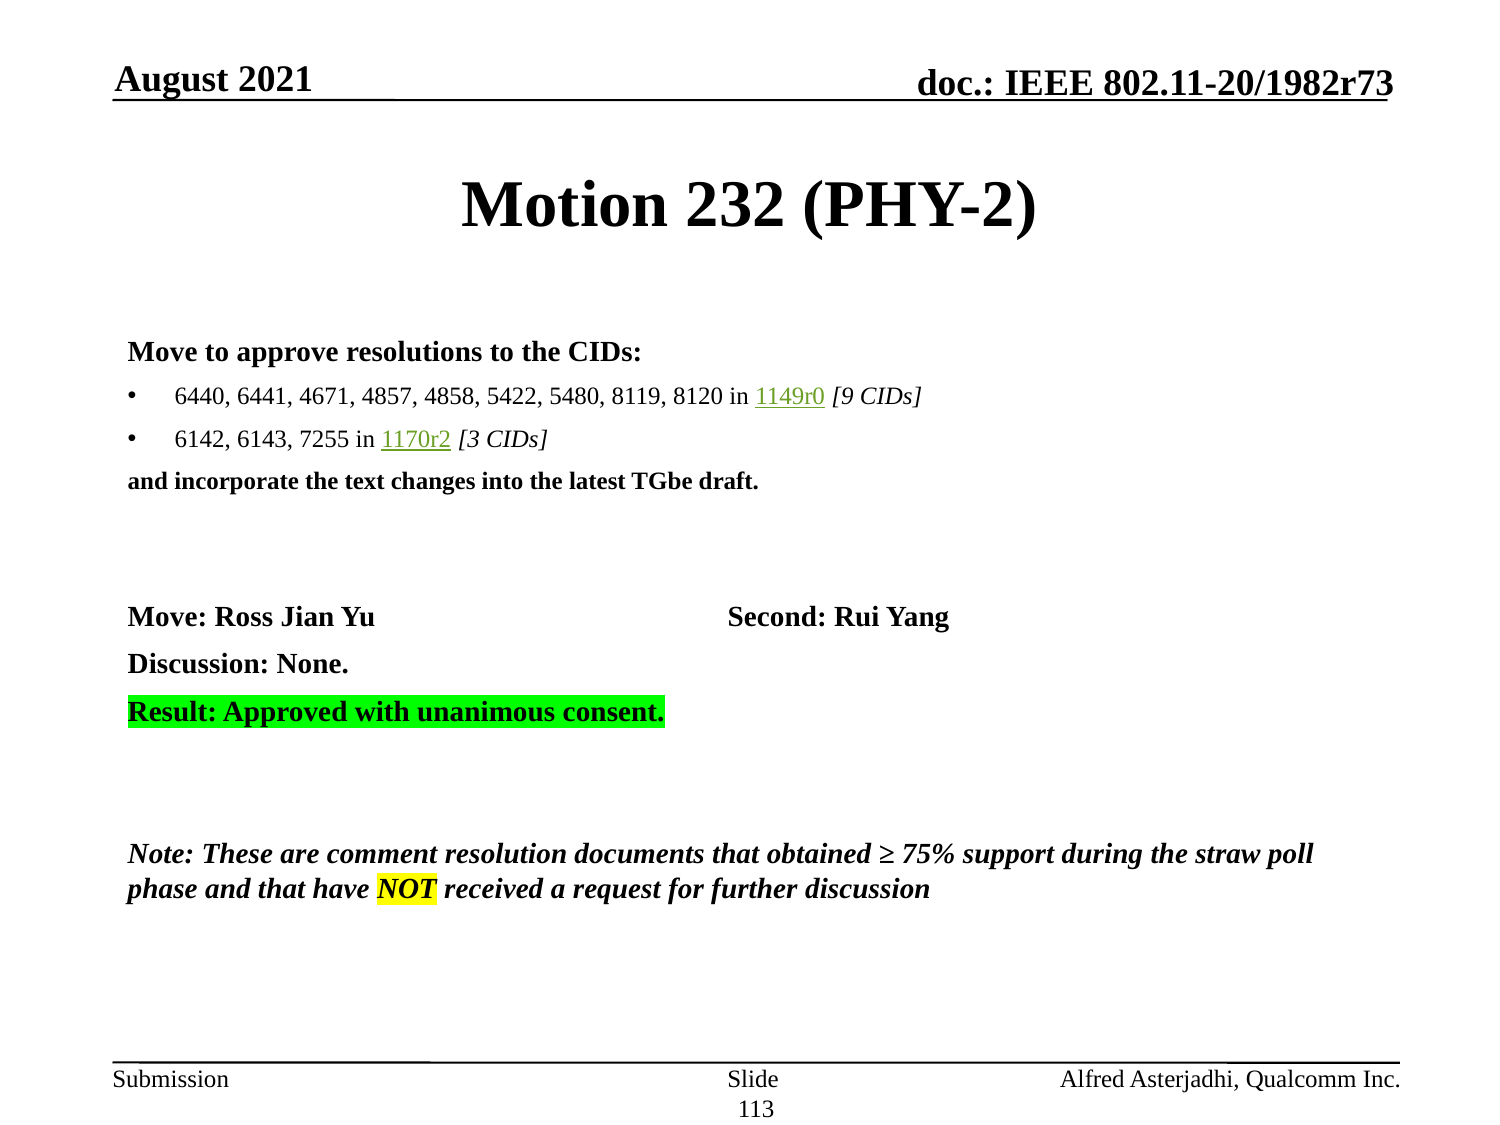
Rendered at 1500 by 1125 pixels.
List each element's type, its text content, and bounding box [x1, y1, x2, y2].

title Motion 232 (PHY-2) [112, 112, 1388, 288]
footer Alfred Asterjadhi, Qualcomm Inc. [878, 1061, 1402, 1093]
slide_number Slide 113 [712, 1061, 800, 1123]
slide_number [114, 54, 423, 100]
list Move to approve resolutions to the CIDs: 6440, 6441, 4671, 4857, 4858, 5422, 5480, 8119, 8120 in 1149r0 [9 CIDs] 6142, 6143, 7255 in 1170r2 [3 CIDs] and incorporate the text changes into the latest TGbe draft. Move: Ross Jian Yu Second: Rui Yang Discussion: None. Result: Approved with unanimous consent. Note: These are comment resolution documents that obtained ≥ 75% support during the straw poll phase and that have NOT received a request for further discussion [112, 324, 1388, 1063]
